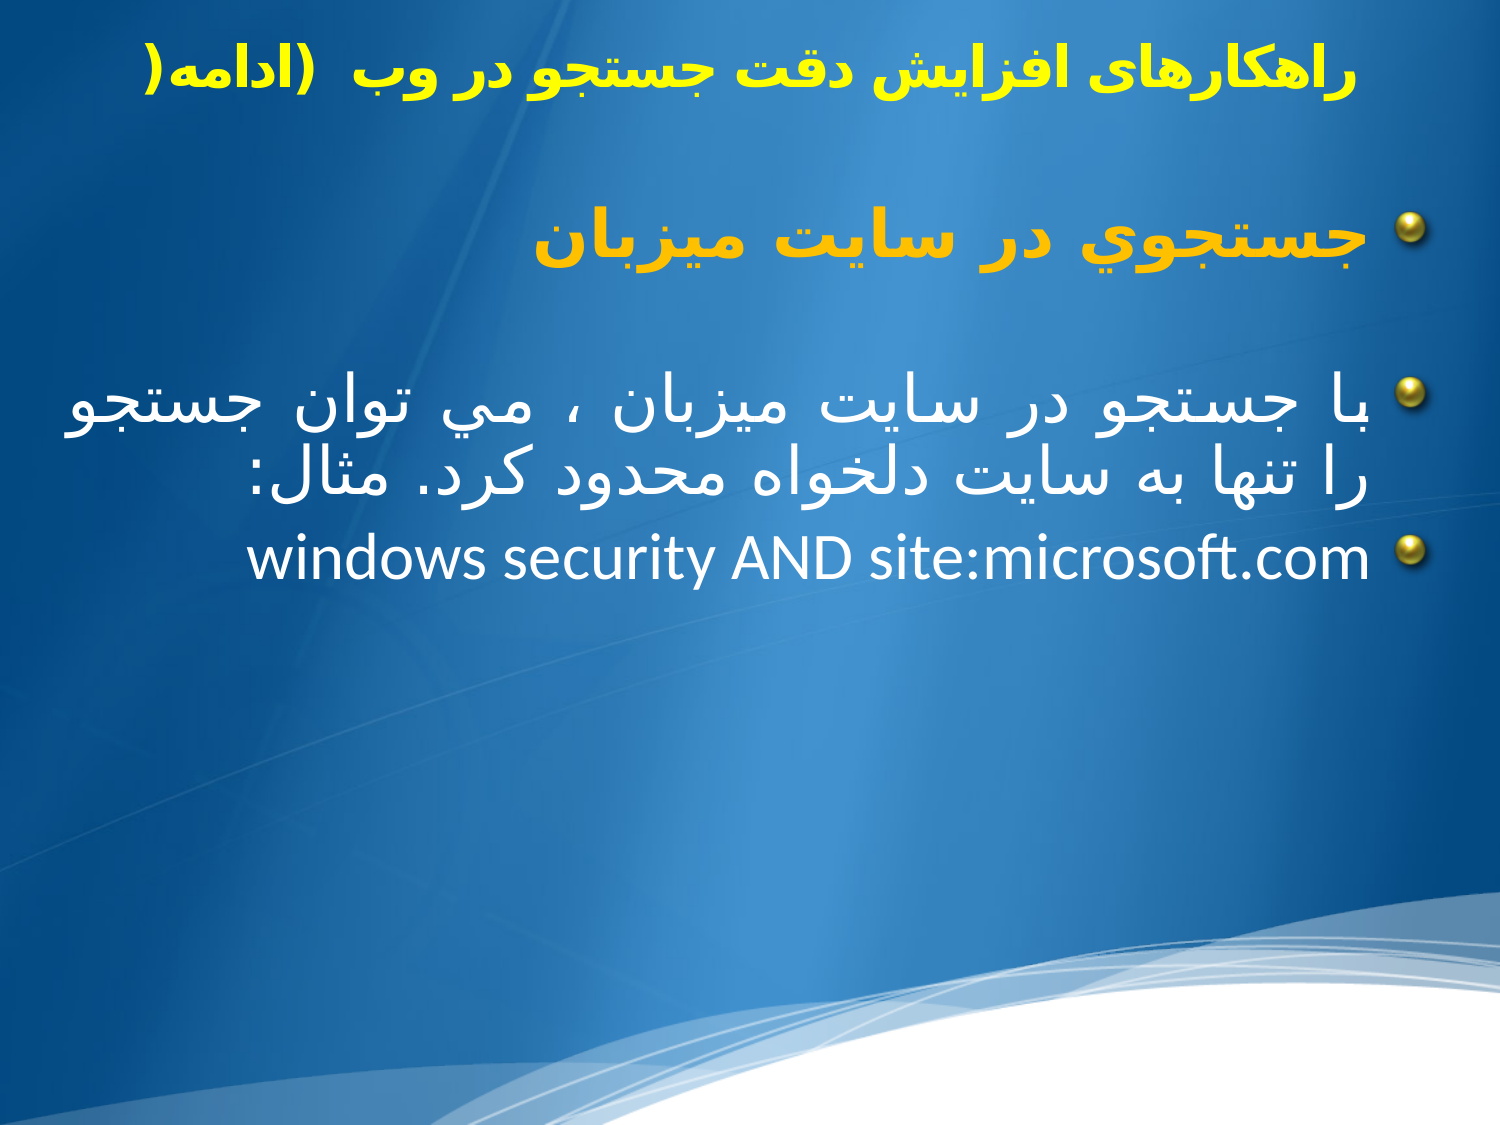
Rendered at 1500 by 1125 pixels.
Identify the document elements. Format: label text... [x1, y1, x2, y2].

title راهکارهای افزایش دقت جستجو در وب (ادامه( [62, 37, 1438, 147]
list جستجوي در سايت ميزبان با جستجو در سايت ميزبان ، مي توان جستجو را تنها به سايت دلخواه محدود کرد. مثال: windows security AND site:microsoft.com [62, 200, 1438, 685]
picture [0, 0, 1500, 1125]
